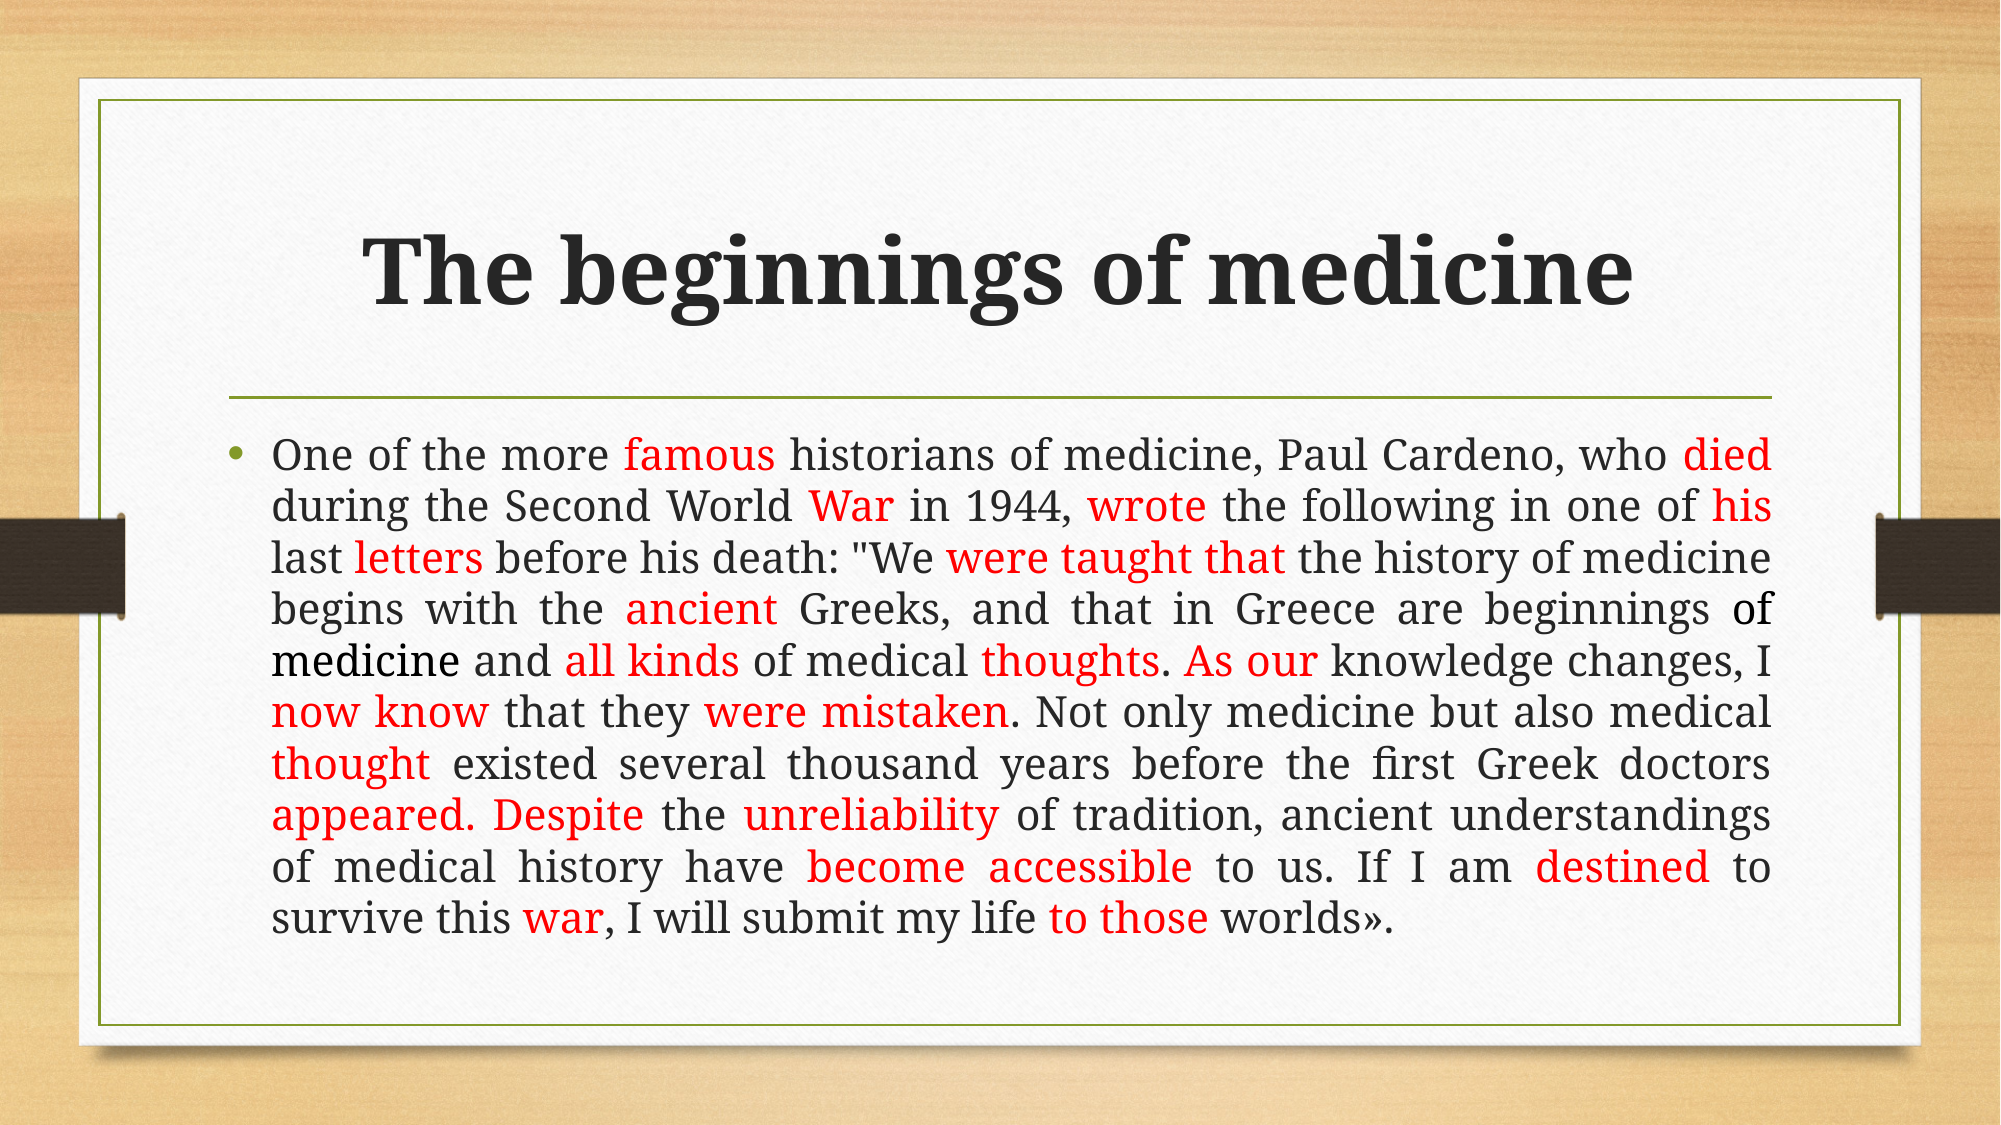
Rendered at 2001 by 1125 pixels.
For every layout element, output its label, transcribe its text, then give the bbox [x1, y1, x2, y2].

list One of the more famous historians of medicine, Paul Cardeno, who died during the Second World War in 1944, wrote the following in one of his last letters before his death: "We were taught that the history of medicine begins with the ancient Greeks, and that in Greece are beginnings of medicine and all kinds of medical thoughts. As our knowledge changes, I now know that they were mistaken. Not only medicine but also medical thought existed several thousand years before the first Greek doctors appeared. Despite the unreliability of tradition, ancient understandings of medical history have become accessible to us. If I am destined to survive this war, I will submit my life to those worlds». [212, 419, 1788, 964]
picture [0, 0, 2001, 1125]
title The beginnings of medicine [212, 161, 1788, 375]
